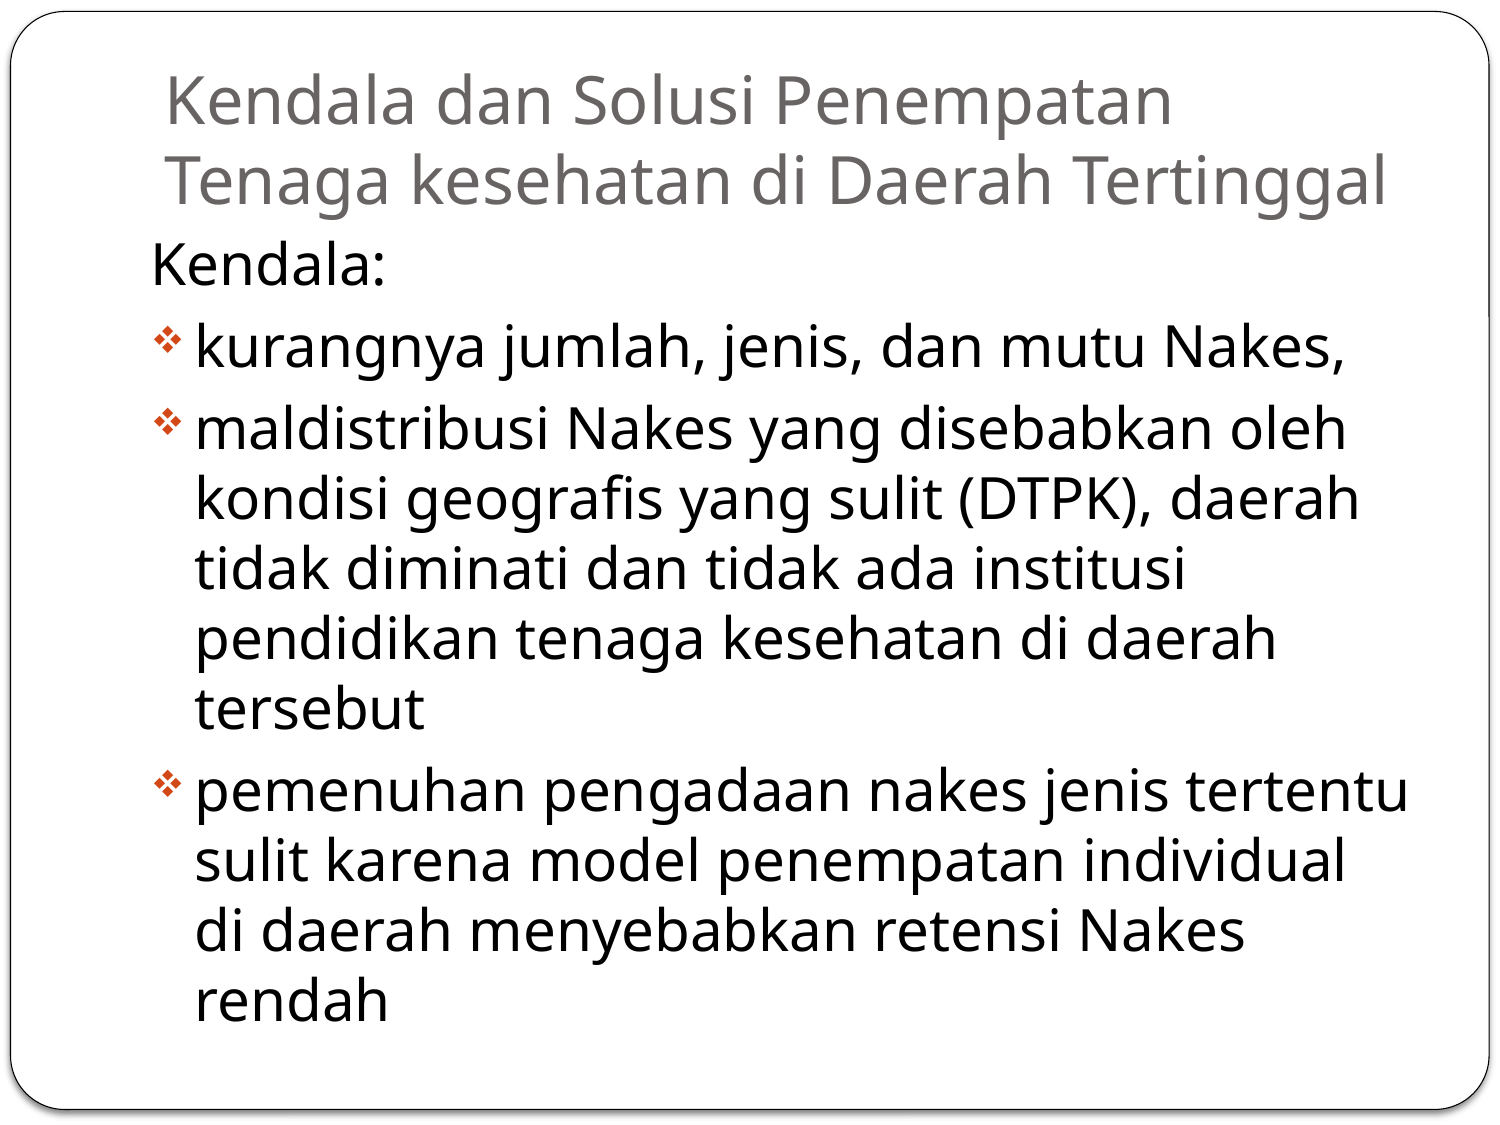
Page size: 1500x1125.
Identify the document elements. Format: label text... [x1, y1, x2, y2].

list Kendala: kurangnya jumlah, jenis, dan mutu Nakes, maldistribusi Nakes yang disebabkan oleh kondisi geografis yang sulit (DTPK), daerah tidak diminati dan tidak ada institusi pendidikan tenaga kesehatan di daerah tersebut pemenuhan pengadaan nakes jenis tertentu sulit karena model penempatan individual di daerah menyebabkan retensi Nakes rendah [76, 219, 1427, 963]
title Kendala dan Solusi Penempatan Tenaga kesehatan di Daerah Tertinggal [150, 45, 1425, 219]
